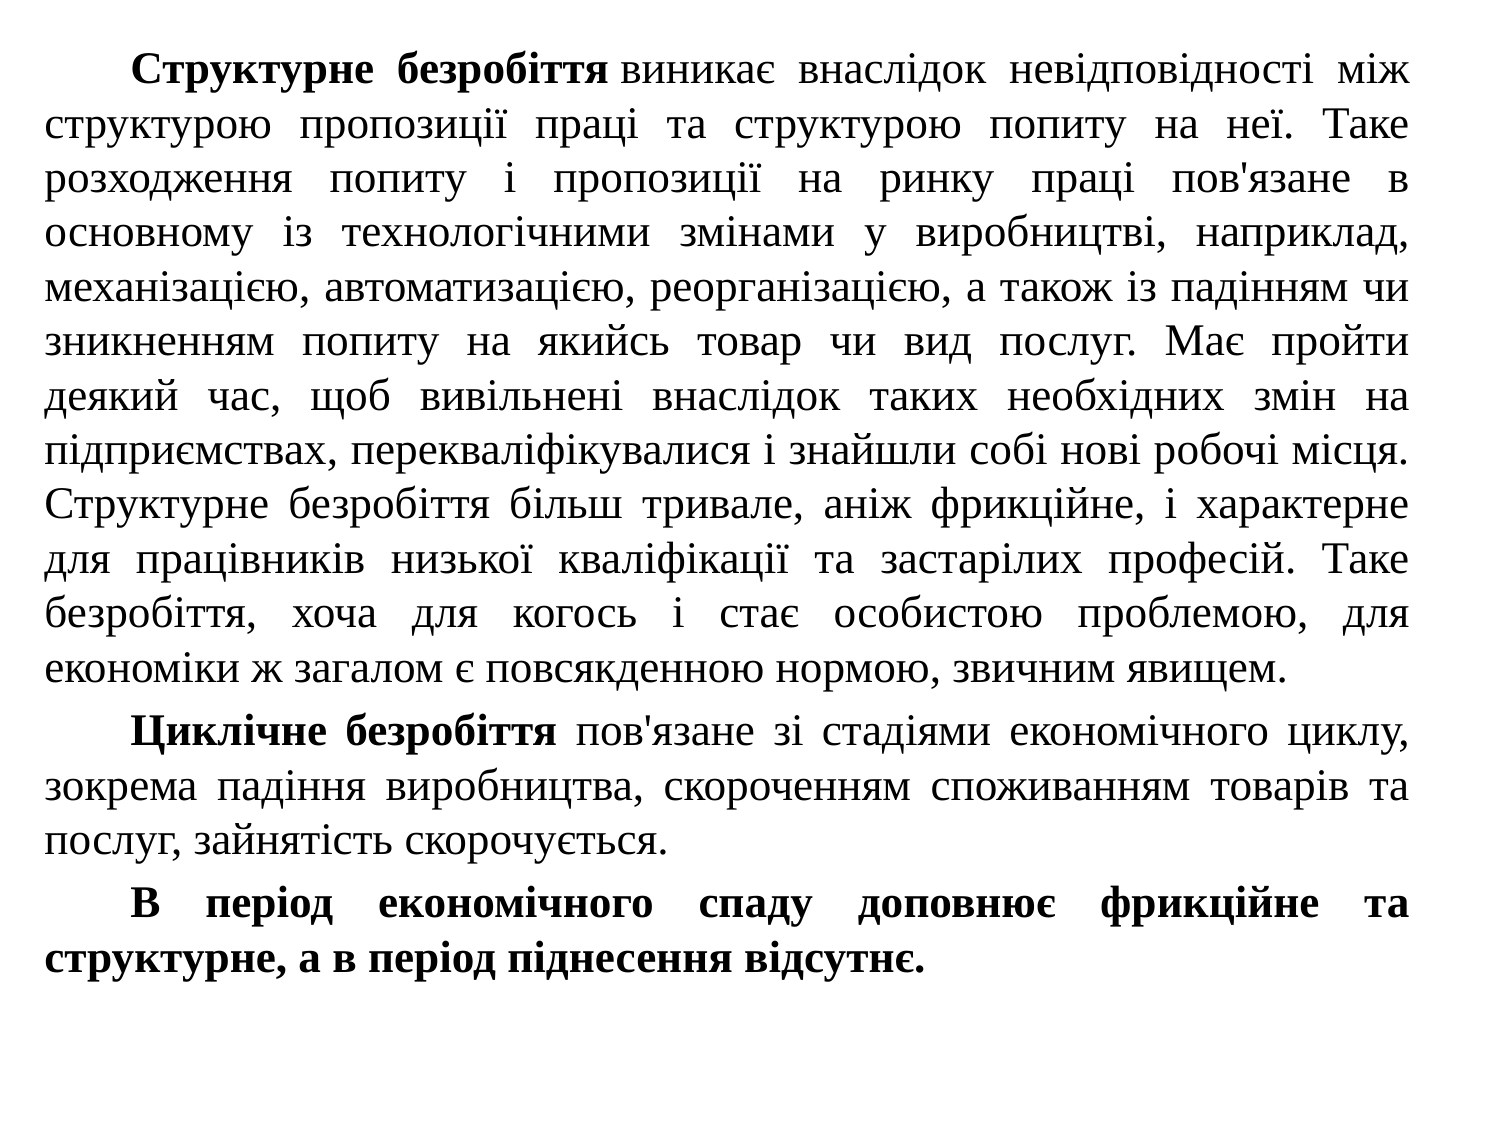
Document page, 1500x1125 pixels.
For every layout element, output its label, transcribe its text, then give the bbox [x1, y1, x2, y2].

list Структурне безробіття виникає внаслідок невідповідності між структурою пропозиції праці та структурою попиту на неї. Таке розходження попиту і пропозиції на ринку праці пов'язане в основному із технологічними змінами у виробництві, наприклад, механізацією, автоматизацією, реорганізацією, а також із падінням чи зникненням попиту на якийсь товар чи вид послуг. Має пройти деякий час, щоб вивільнені внаслідок таких необхідних змін на підприємствах, перекваліфікувалися і знайшли собі нові робочі місця. Структурне безробіття більш тривале, аніж фрикційне, і характерне для працівників низької кваліфікації та застарілих професій. Таке безробіття, хоча для когось і стає особистою проблемою, для економіки ж загалом є повсякденною нормою, звичним явищем. Циклічне безробіття пов'язане зі стадіями економічного циклу, зокрема падіння виробництва, скороченням споживанням товарів та послуг, зайнятість скорочується. В період економічного спаду доповнює фрикційне та структурне, а в період піднесення відсутнє. [29, 30, 1425, 1005]
